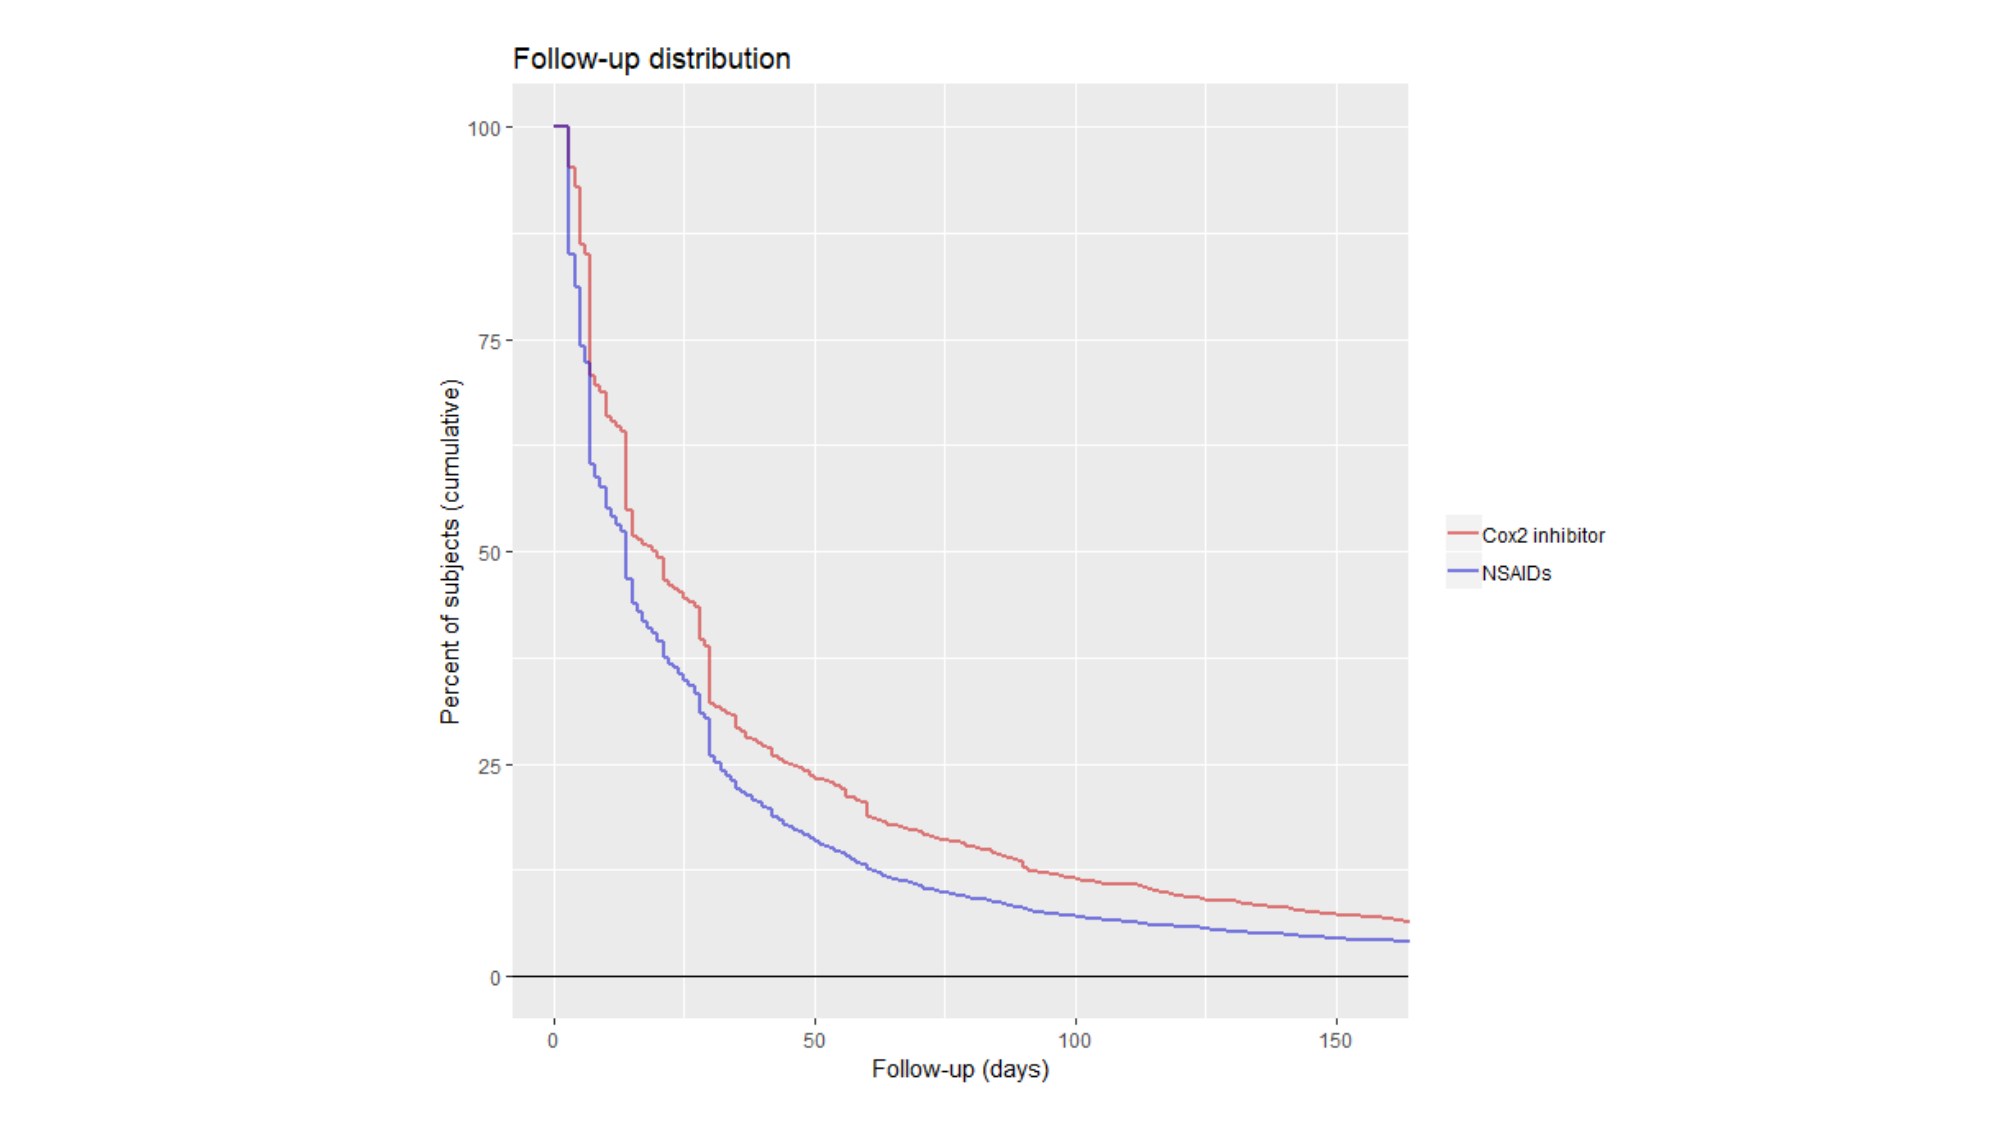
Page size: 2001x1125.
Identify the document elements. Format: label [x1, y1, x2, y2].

picture [426, 33, 1630, 1094]
